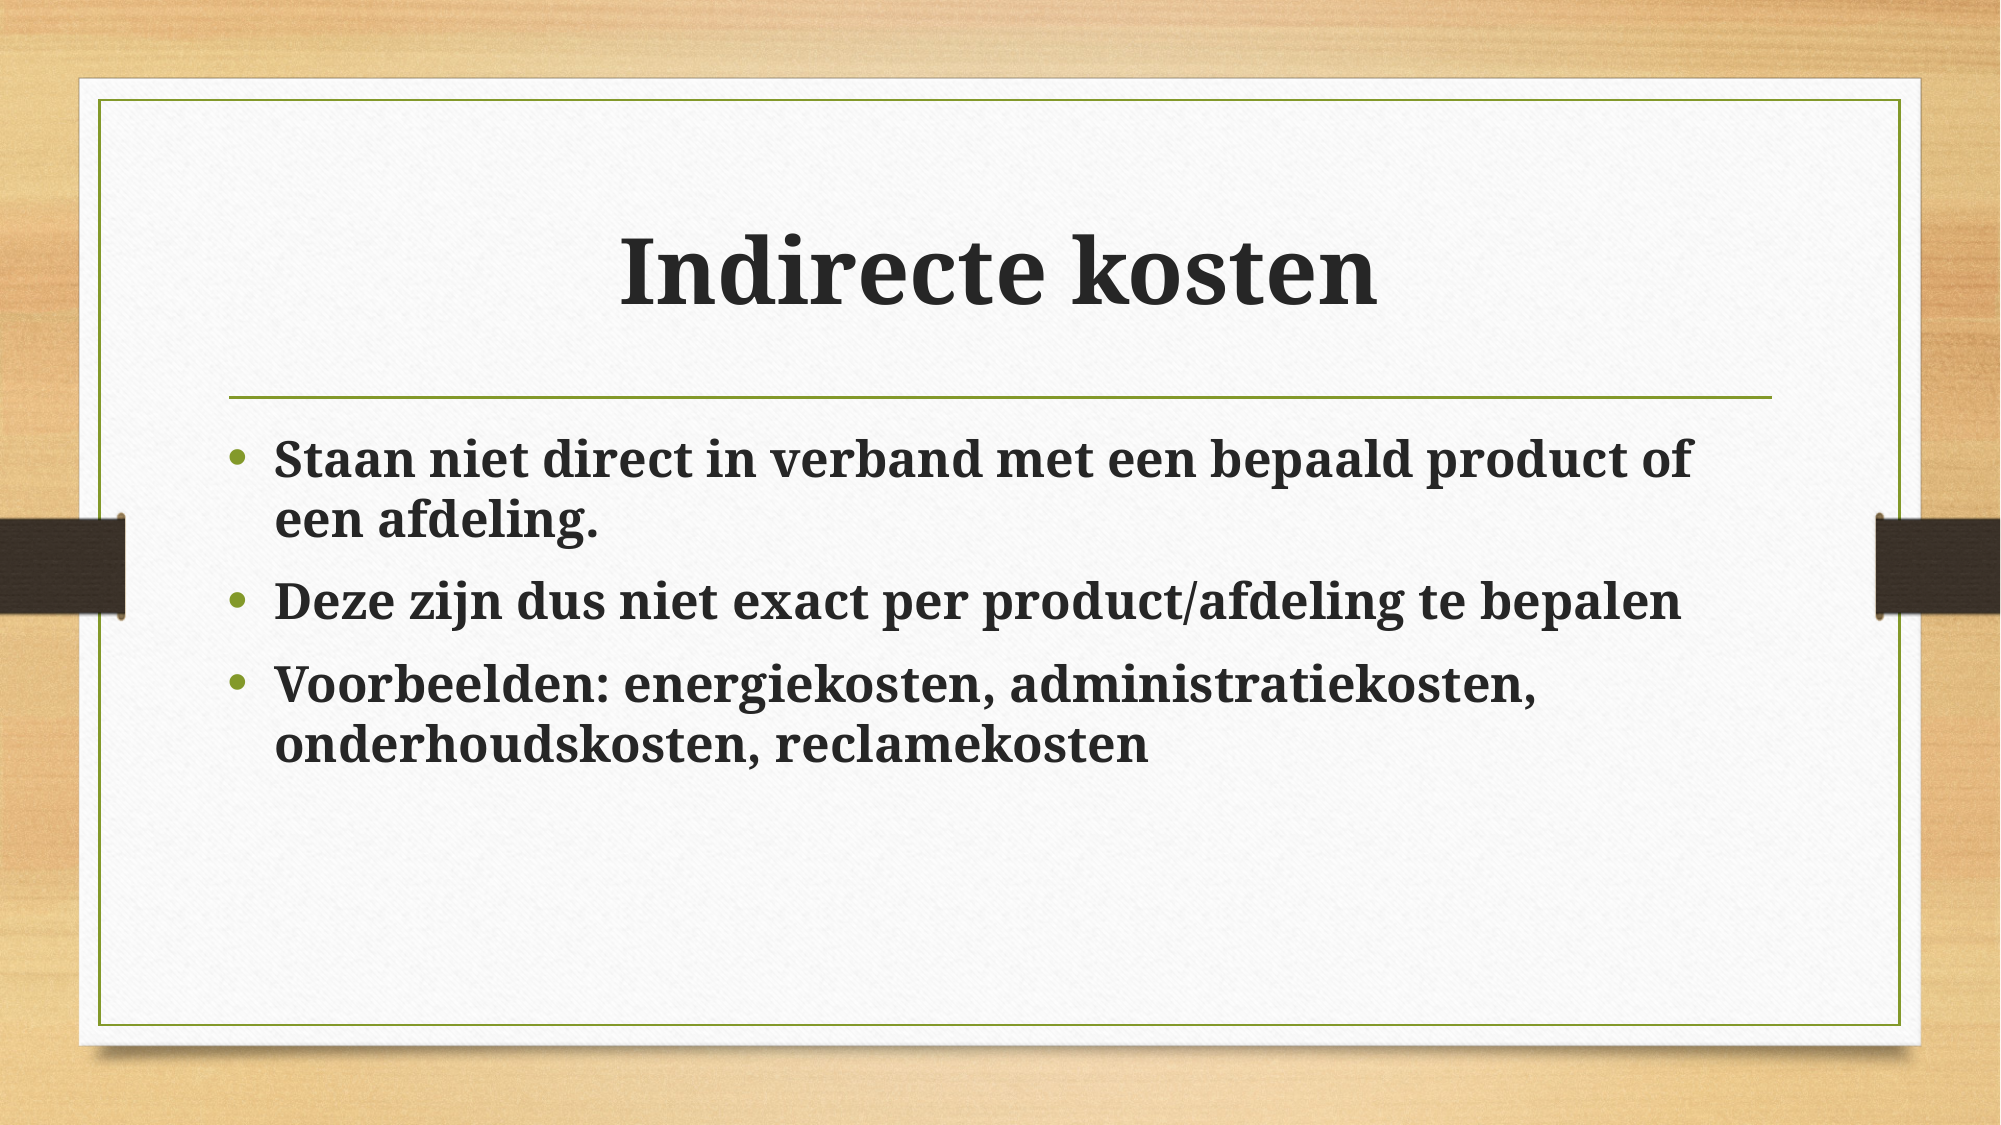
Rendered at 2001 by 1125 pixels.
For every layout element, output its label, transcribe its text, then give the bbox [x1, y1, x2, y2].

picture [0, 0, 2001, 1125]
list Staan niet direct in verband met een bepaald product of een afdeling. Deze zijn dus niet exact per product/afdeling te bepalen Voorbeelden: energiekosten, administratiekosten, onderhoudskosten, reclamekosten [212, 419, 1788, 964]
title Indirecte kosten [212, 161, 1788, 375]
